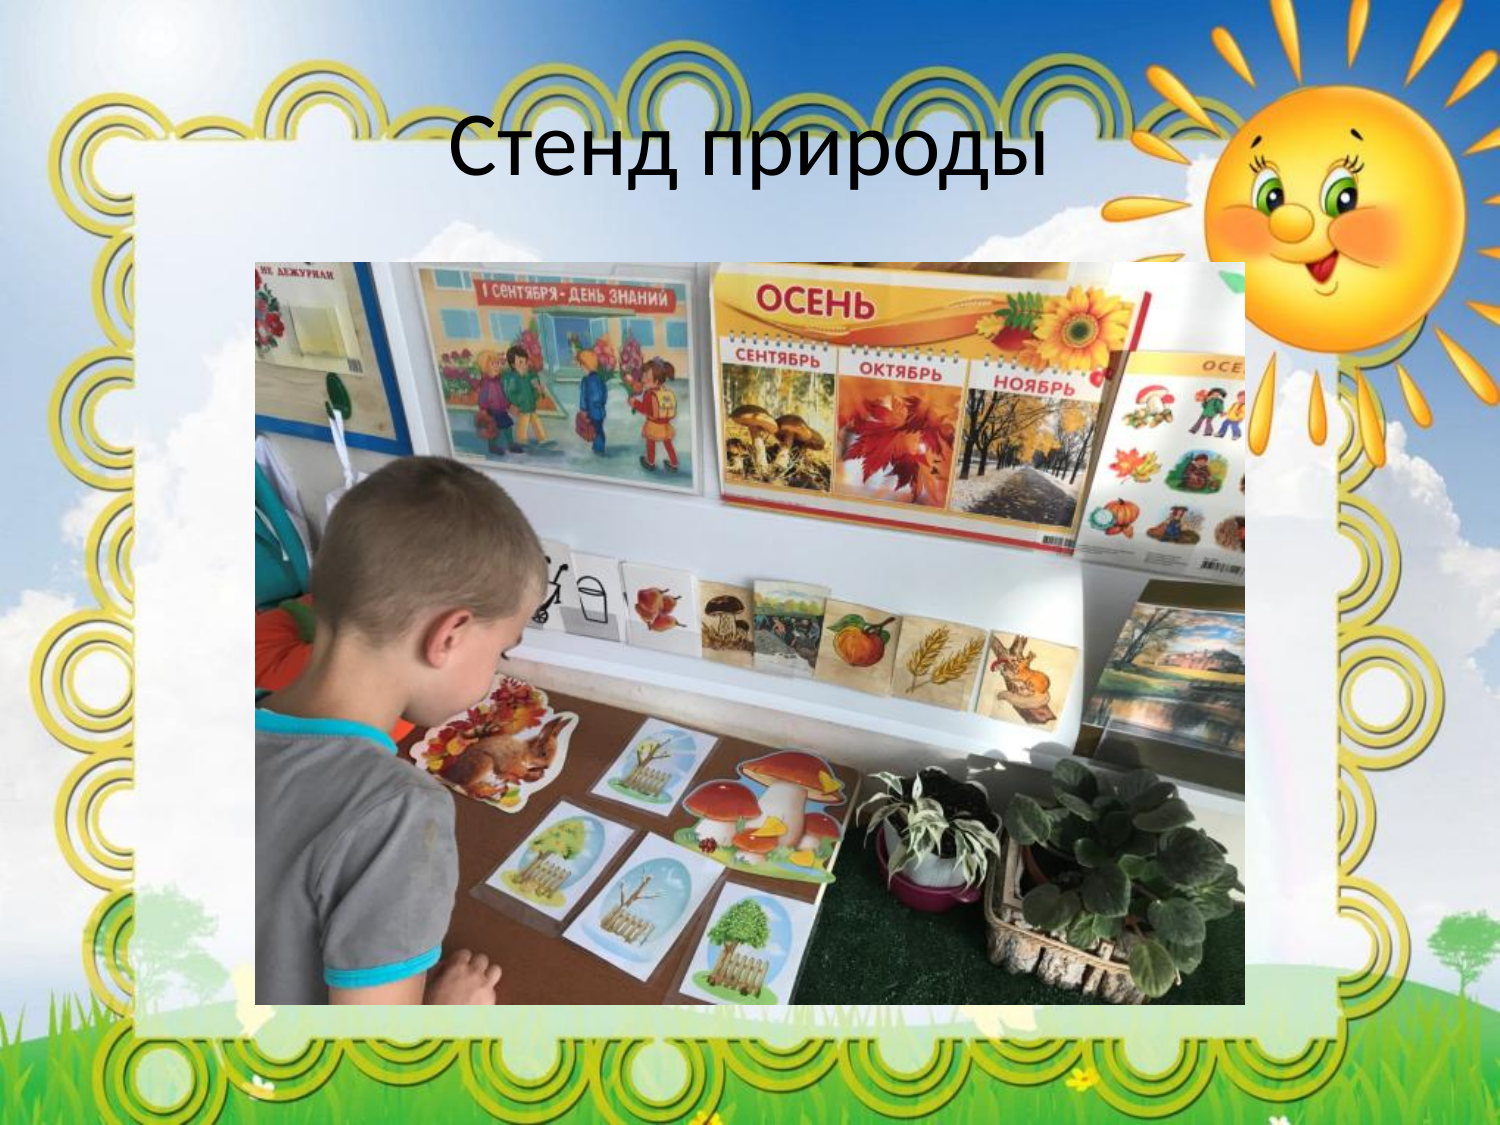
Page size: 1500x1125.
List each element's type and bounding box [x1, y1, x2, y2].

list [254, 262, 1246, 1006]
picture [0, 0, 1500, 1125]
